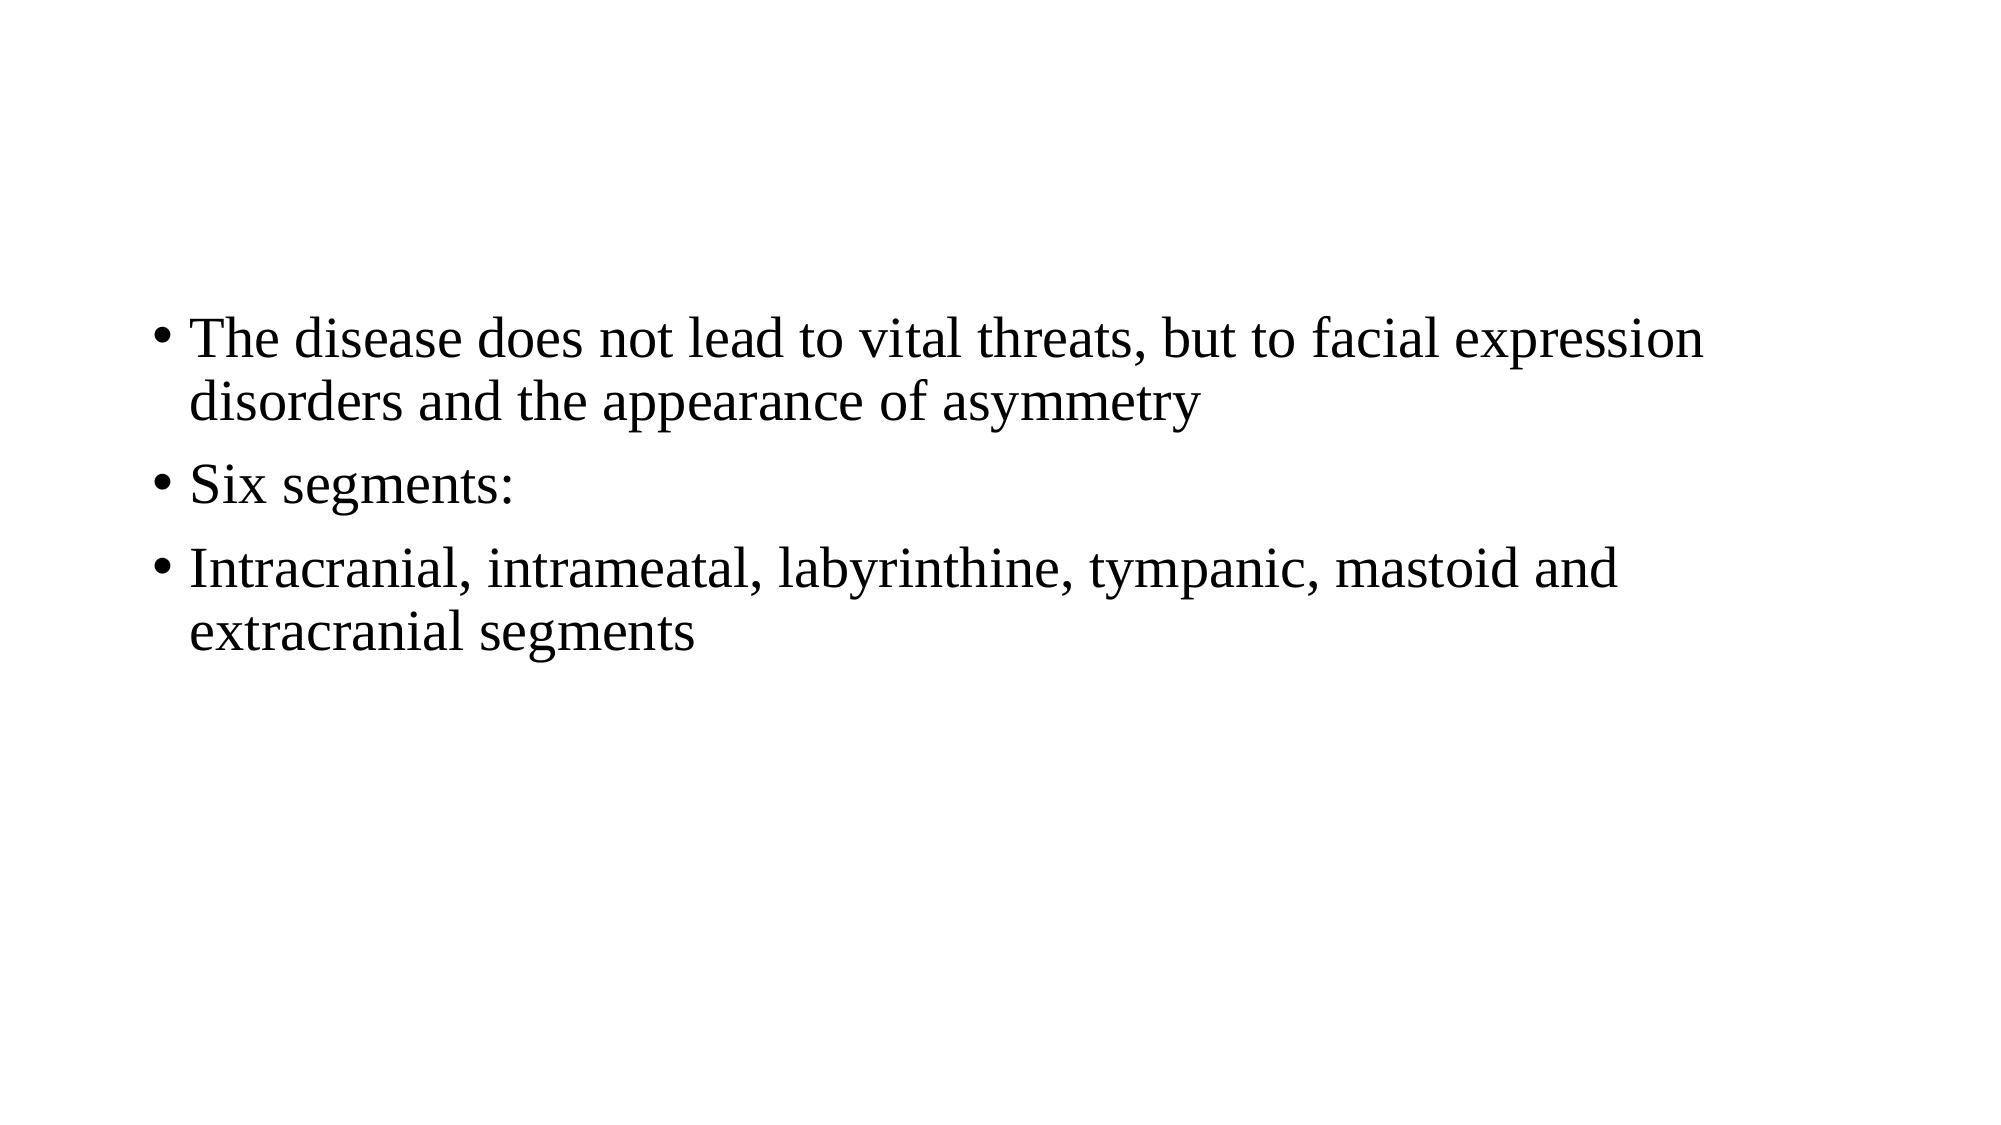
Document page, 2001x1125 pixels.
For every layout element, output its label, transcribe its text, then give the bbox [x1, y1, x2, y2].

list The disease does not lead to vital threats, but to facial expression disorders and the appearance of asymmetry Six segments: Intracranial, intrameatal, labyrinthine, tympanic, mastoid and extracranial segments [137, 299, 1863, 1014]
